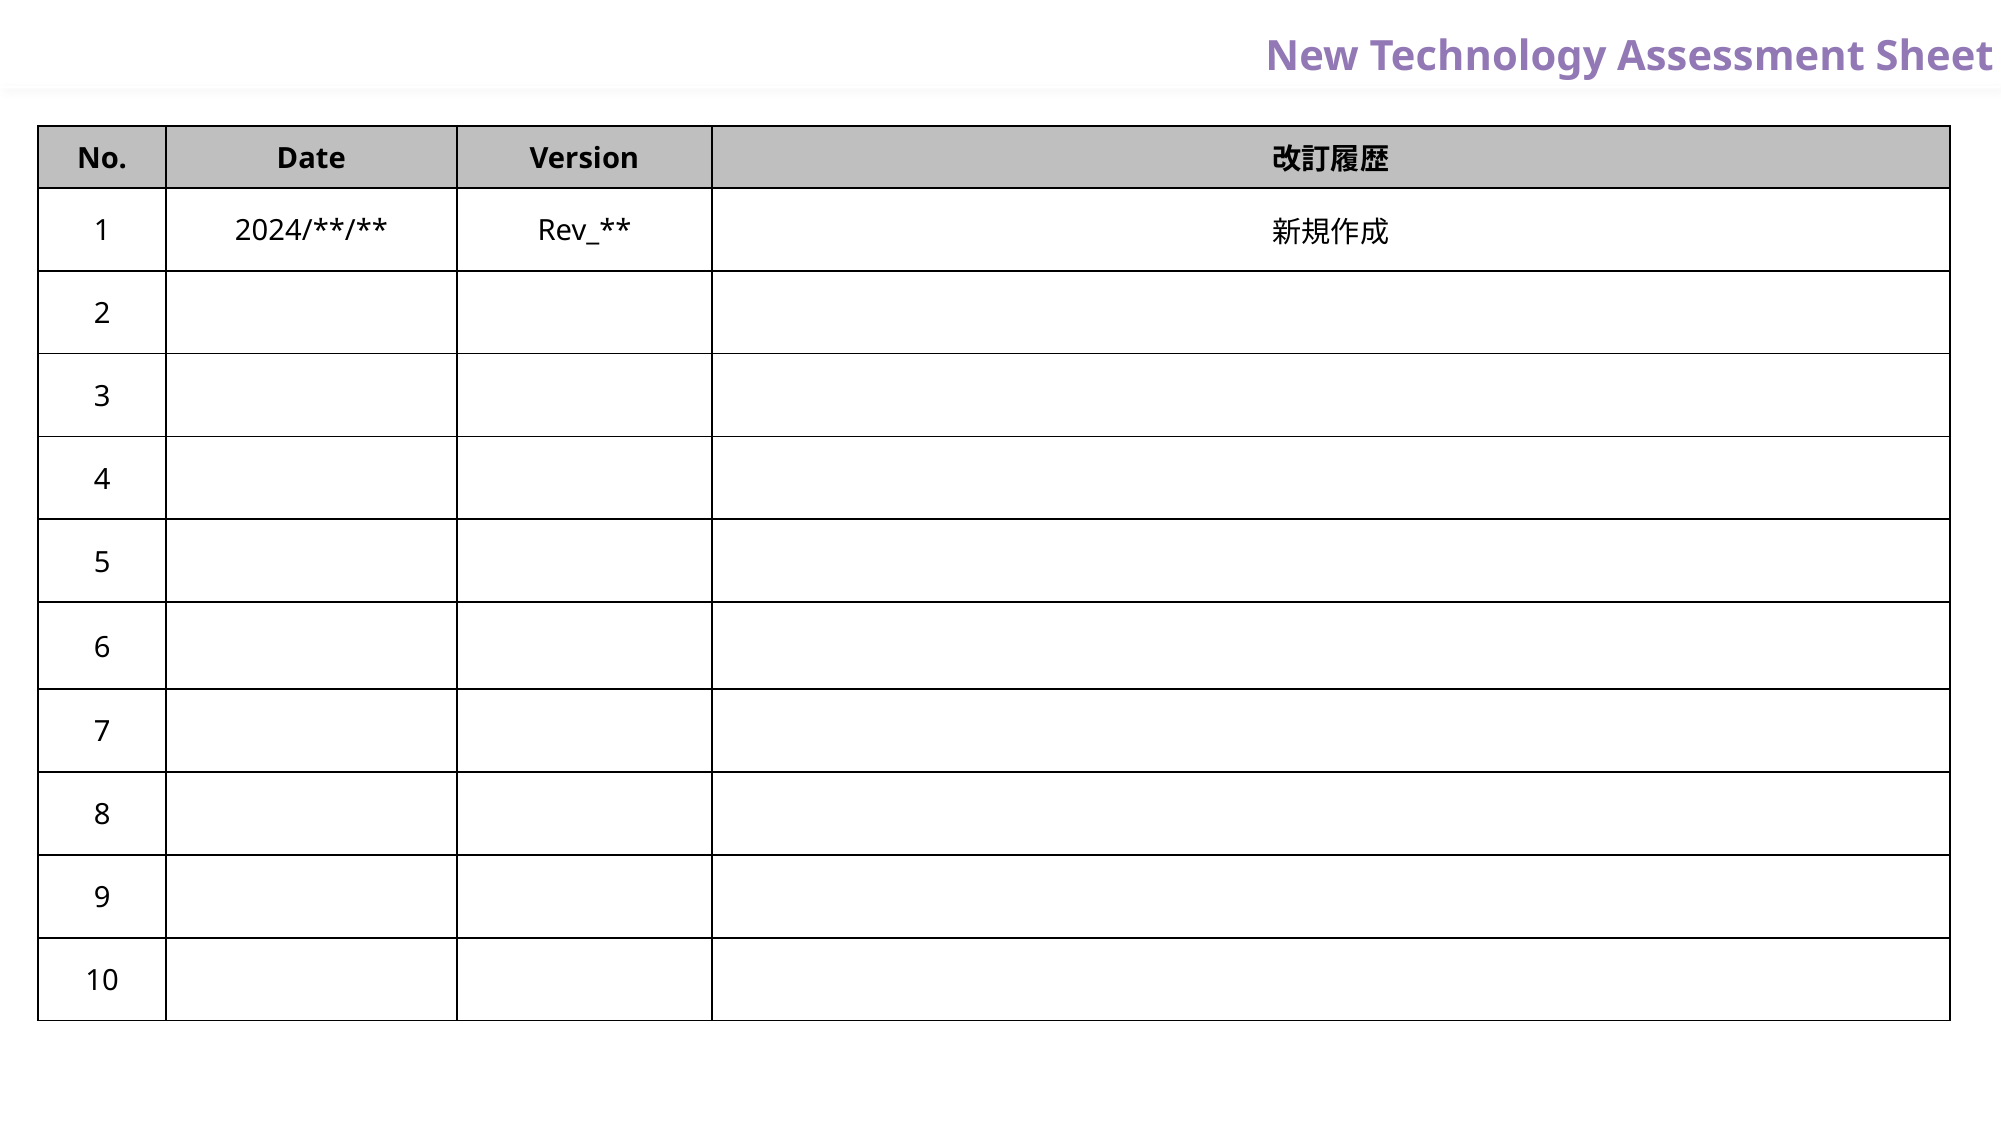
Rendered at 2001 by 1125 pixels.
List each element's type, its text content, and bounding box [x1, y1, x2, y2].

table_cell [458, 856, 711, 937]
table_cell [167, 856, 456, 937]
table_cell [167, 520, 456, 601]
table_cell [713, 272, 1949, 353]
table_cell [458, 690, 711, 771]
table_cell 2024/**/** [167, 189, 456, 270]
table_cell [167, 272, 456, 353]
table_cell [713, 603, 1949, 688]
table_cell [713, 773, 1949, 854]
table_cell 2 [39, 272, 165, 353]
table_cell 10 [39, 939, 165, 1020]
table_header No. [39, 127, 165, 187]
table_cell 3 [39, 354, 165, 436]
table_cell 1 [39, 189, 165, 270]
table_cell Rev_** [458, 189, 711, 270]
table_cell [458, 603, 711, 688]
table_cell [713, 520, 1949, 601]
table_cell 新規作成 [713, 189, 1949, 270]
table_header Date [167, 127, 456, 187]
table_cell [458, 939, 711, 1020]
table_cell 9 [39, 856, 165, 937]
table_cell [167, 690, 456, 771]
table_header 改訂履歴 [713, 127, 1949, 187]
table_cell [713, 354, 1949, 436]
table_cell [167, 773, 456, 854]
table_cell [713, 856, 1949, 937]
table_cell [167, 939, 456, 1020]
table_cell [713, 690, 1949, 771]
table_cell [458, 354, 711, 436]
table_cell 6 [39, 603, 165, 688]
table_cell 7 [39, 690, 165, 771]
table_cell [458, 272, 711, 353]
table_cell [713, 437, 1949, 518]
table_cell [713, 939, 1949, 1020]
table_cell 5 [39, 520, 165, 601]
table_cell 8 [39, 773, 165, 854]
table_cell [458, 437, 711, 518]
table_cell [167, 354, 456, 436]
table_cell [458, 520, 711, 601]
table_cell [167, 603, 456, 688]
table_cell 4 [39, 437, 165, 518]
table_cell [167, 437, 456, 518]
table_header Version [458, 127, 711, 187]
table_cell [458, 773, 711, 854]
